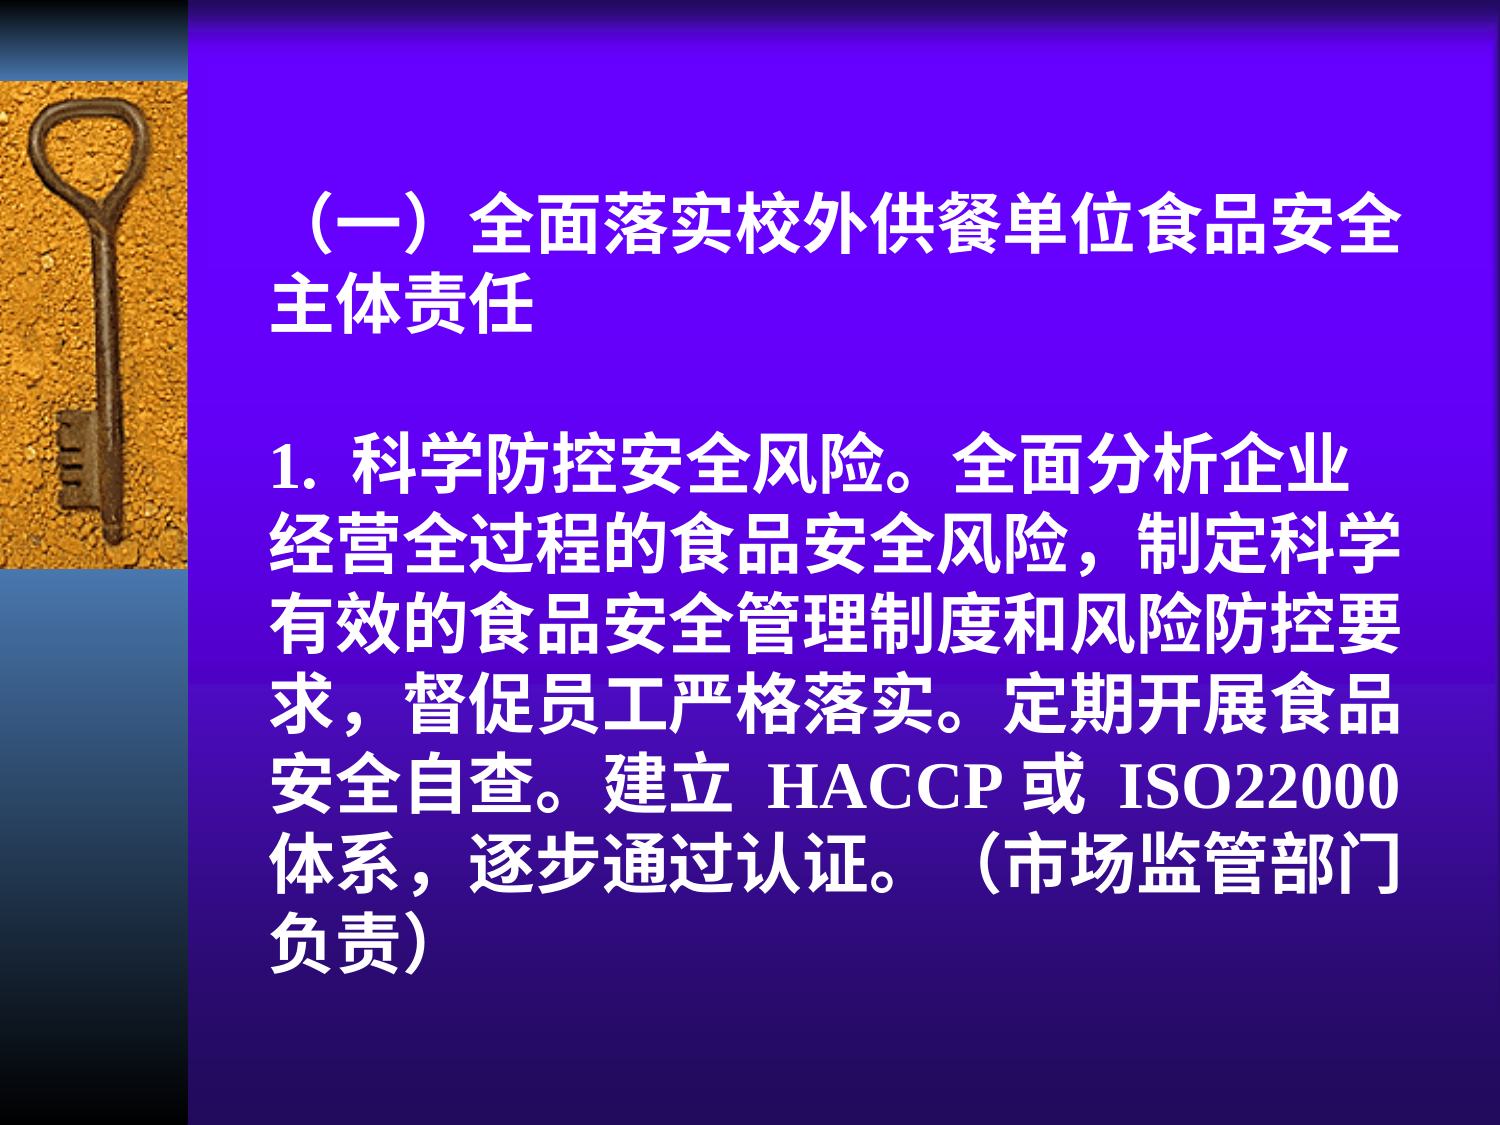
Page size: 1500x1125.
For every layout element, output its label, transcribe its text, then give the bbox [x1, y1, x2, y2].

text_box （一）全面落实校外供餐单位食品安全主体责任 1. 科学防控安全风险。全面分析企业经营全过程的食品安全风险，制定科学有效的食品安全管理制度和风险防控要求，督促员工严格落实。定期开展食品安全自查。建立 HACCP或 ISO22000体系，逐步通过认证。（市场监管部门负责） [253, 54, 1424, 989]
picture [0, 0, 1500, 1125]
